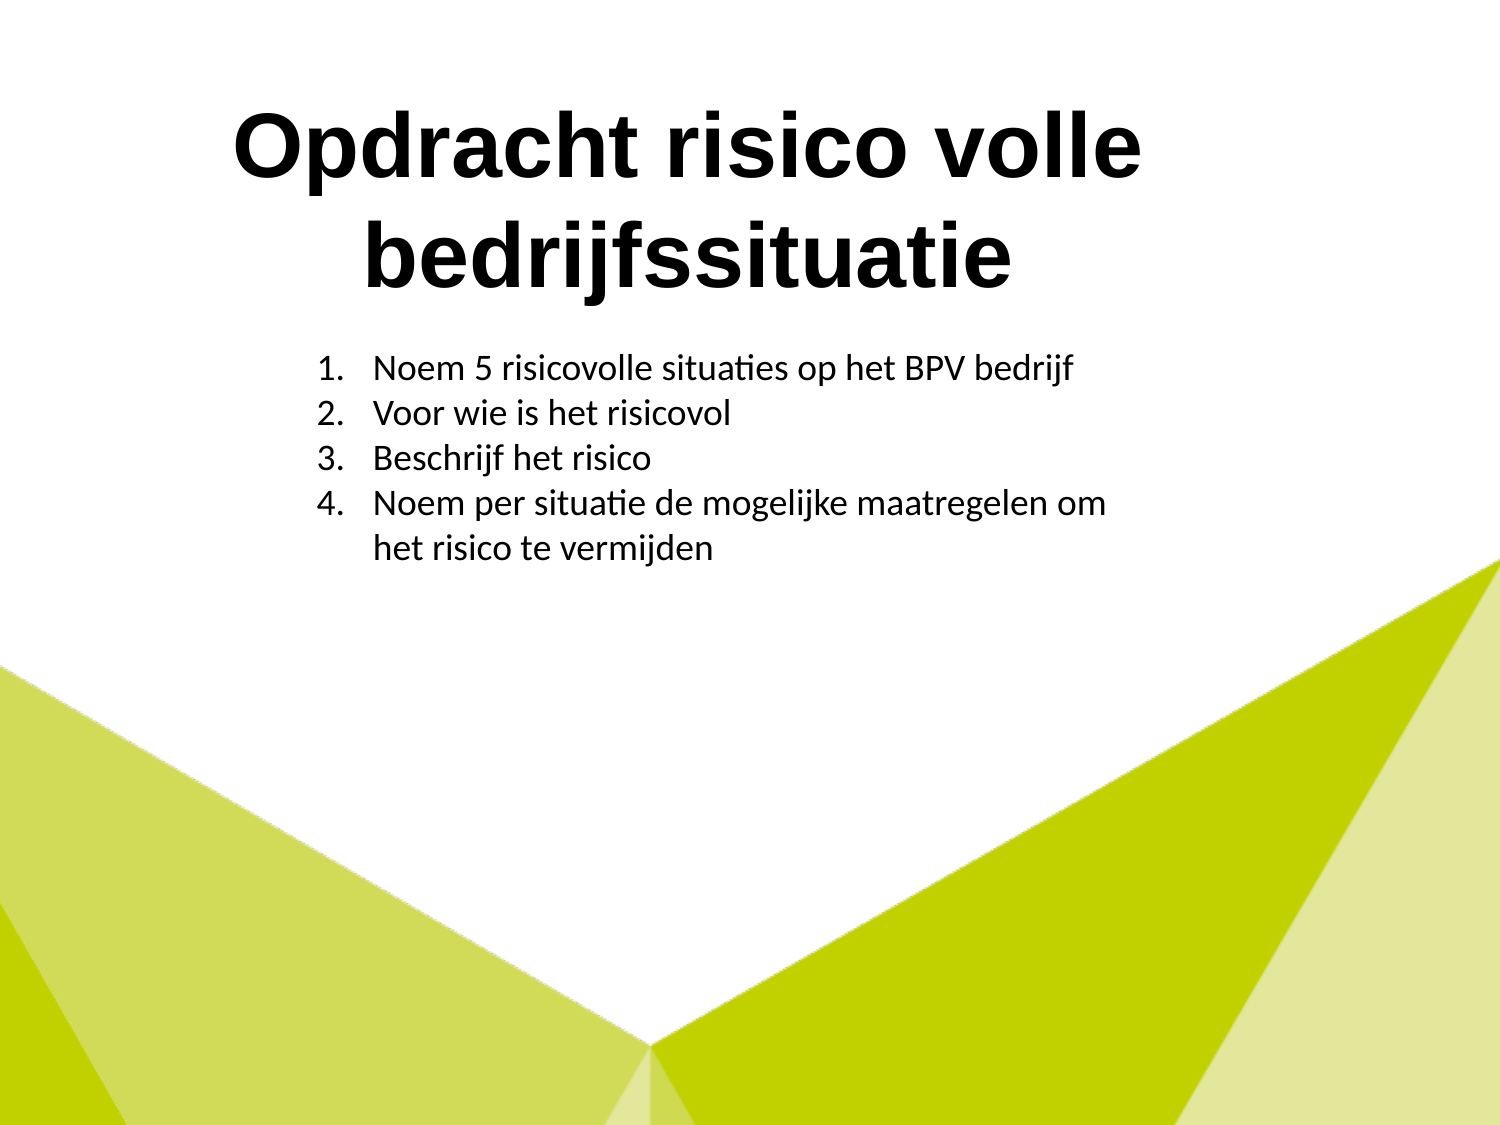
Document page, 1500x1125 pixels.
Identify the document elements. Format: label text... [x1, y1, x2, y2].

text_box [73, 270, 1462, 377]
text_box Noem 5 risicovolle situaties op het BPV bedrijf Voor wie is het risicovol Beschrijf het risico Noem per situatie de mogelijke maatregelen om het risico te vermijden [301, 335, 1150, 483]
text_box Opdracht risico volle bedrijfssituatie [202, 78, 1175, 270]
picture [0, 485, 1500, 1125]
